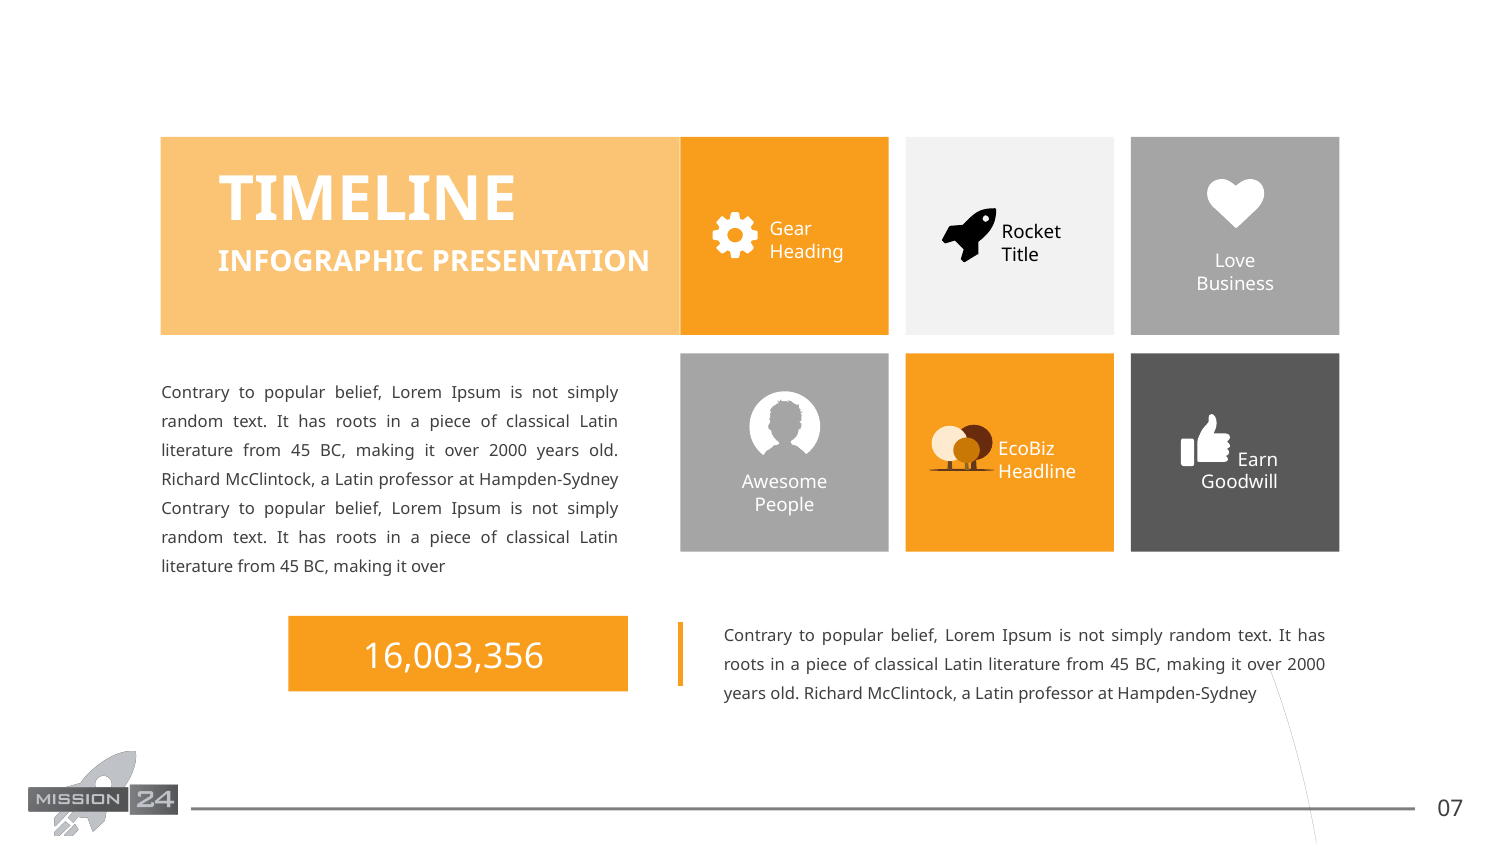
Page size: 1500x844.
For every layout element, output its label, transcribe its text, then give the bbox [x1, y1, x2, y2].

text_box [1130, 353, 1340, 552]
picture [28, 751, 178, 836]
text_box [928, 424, 1092, 481]
text_box [905, 136, 1114, 335]
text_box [680, 609, 1338, 698]
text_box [712, 210, 857, 261]
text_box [941, 207, 1078, 264]
text_box [1130, 136, 1340, 335]
text_box [160, 136, 680, 335]
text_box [723, 391, 846, 515]
text_box TIMELINE INFOGRAPHIC PRESENTATION [206, 177, 680, 301]
text_box [905, 353, 1114, 552]
text_box [680, 353, 889, 552]
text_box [288, 615, 629, 692]
slide_number 0‹#› [1414, 773, 1487, 844]
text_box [1173, 178, 1297, 294]
text_box [680, 136, 889, 335]
text_box Contrary to popular belief, Lorem Ipsum is not simply random text. It has roots in a piece of classical Latin literature from 45 BC, making it over 2000 years old. Richard McClintock, a Latin professor at Hampden-Sydney Contrary to popular belief, Lorem Ipsum is not simply random text. It has roots in a piece of classical Latin literature from 45 BC, making it over [150, 367, 631, 583]
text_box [1180, 413, 1290, 492]
